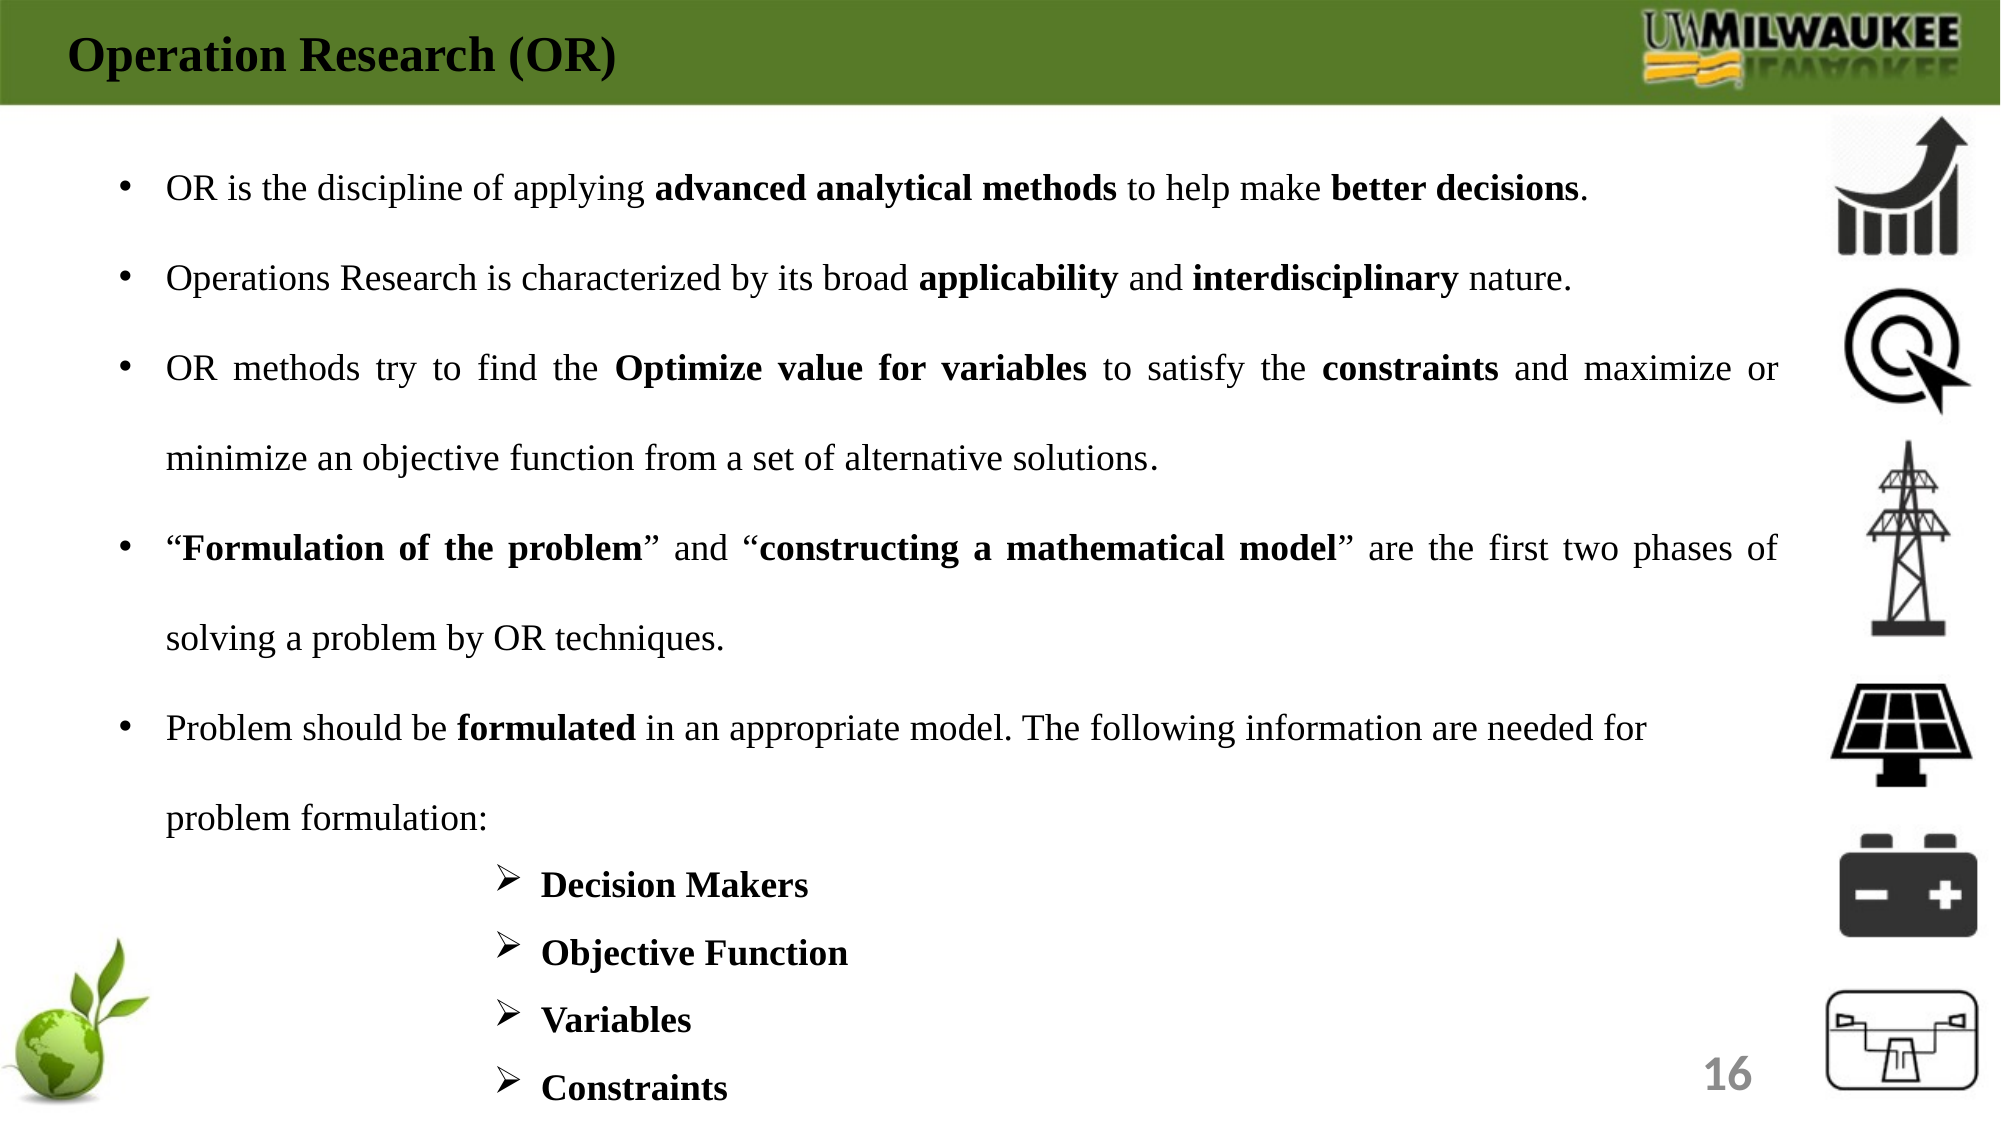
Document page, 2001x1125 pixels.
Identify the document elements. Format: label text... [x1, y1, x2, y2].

picture [0, 0, 2001, 1125]
slide_number 16 [1317, 1040, 1768, 1101]
text_box OR is the discipline of applying advanced analytical methods to help make better decisions. Operations Research is characterized by its broad applicability and interdisciplinary nature. OR methods try to find the Optimize value for variables to satisfy the constraints and maximize or minimize an objective function from a set of alternative solutions. “Formulation of the problem” and “constructing a mathematical model” are the first two phases of solving a problem by OR techniques. Problem should be formulated in an appropriate model. The following information are needed for problem formulation: Decision Makers Objective Function Variables Constraints [104, 110, 1794, 1125]
text_box Operation Research (OR) [53, 14, 676, 90]
